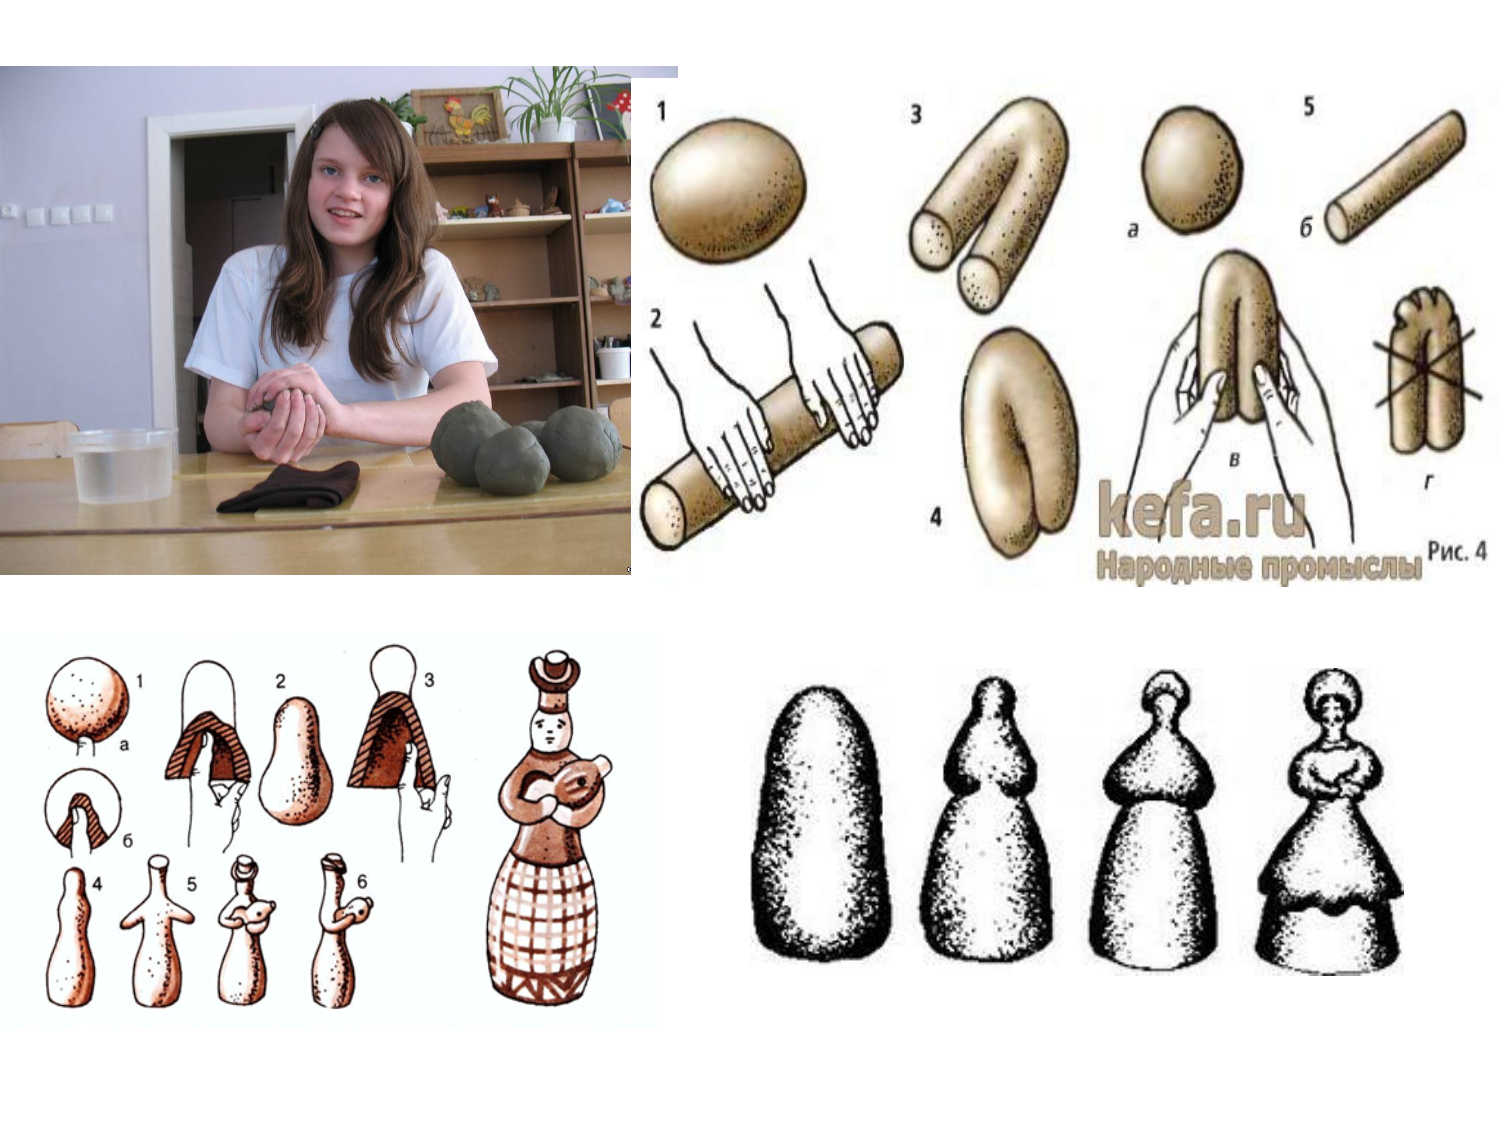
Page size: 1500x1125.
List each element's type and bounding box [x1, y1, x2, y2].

picture [749, 668, 1404, 977]
picture [0, 66, 1500, 587]
picture [0, 633, 657, 1028]
